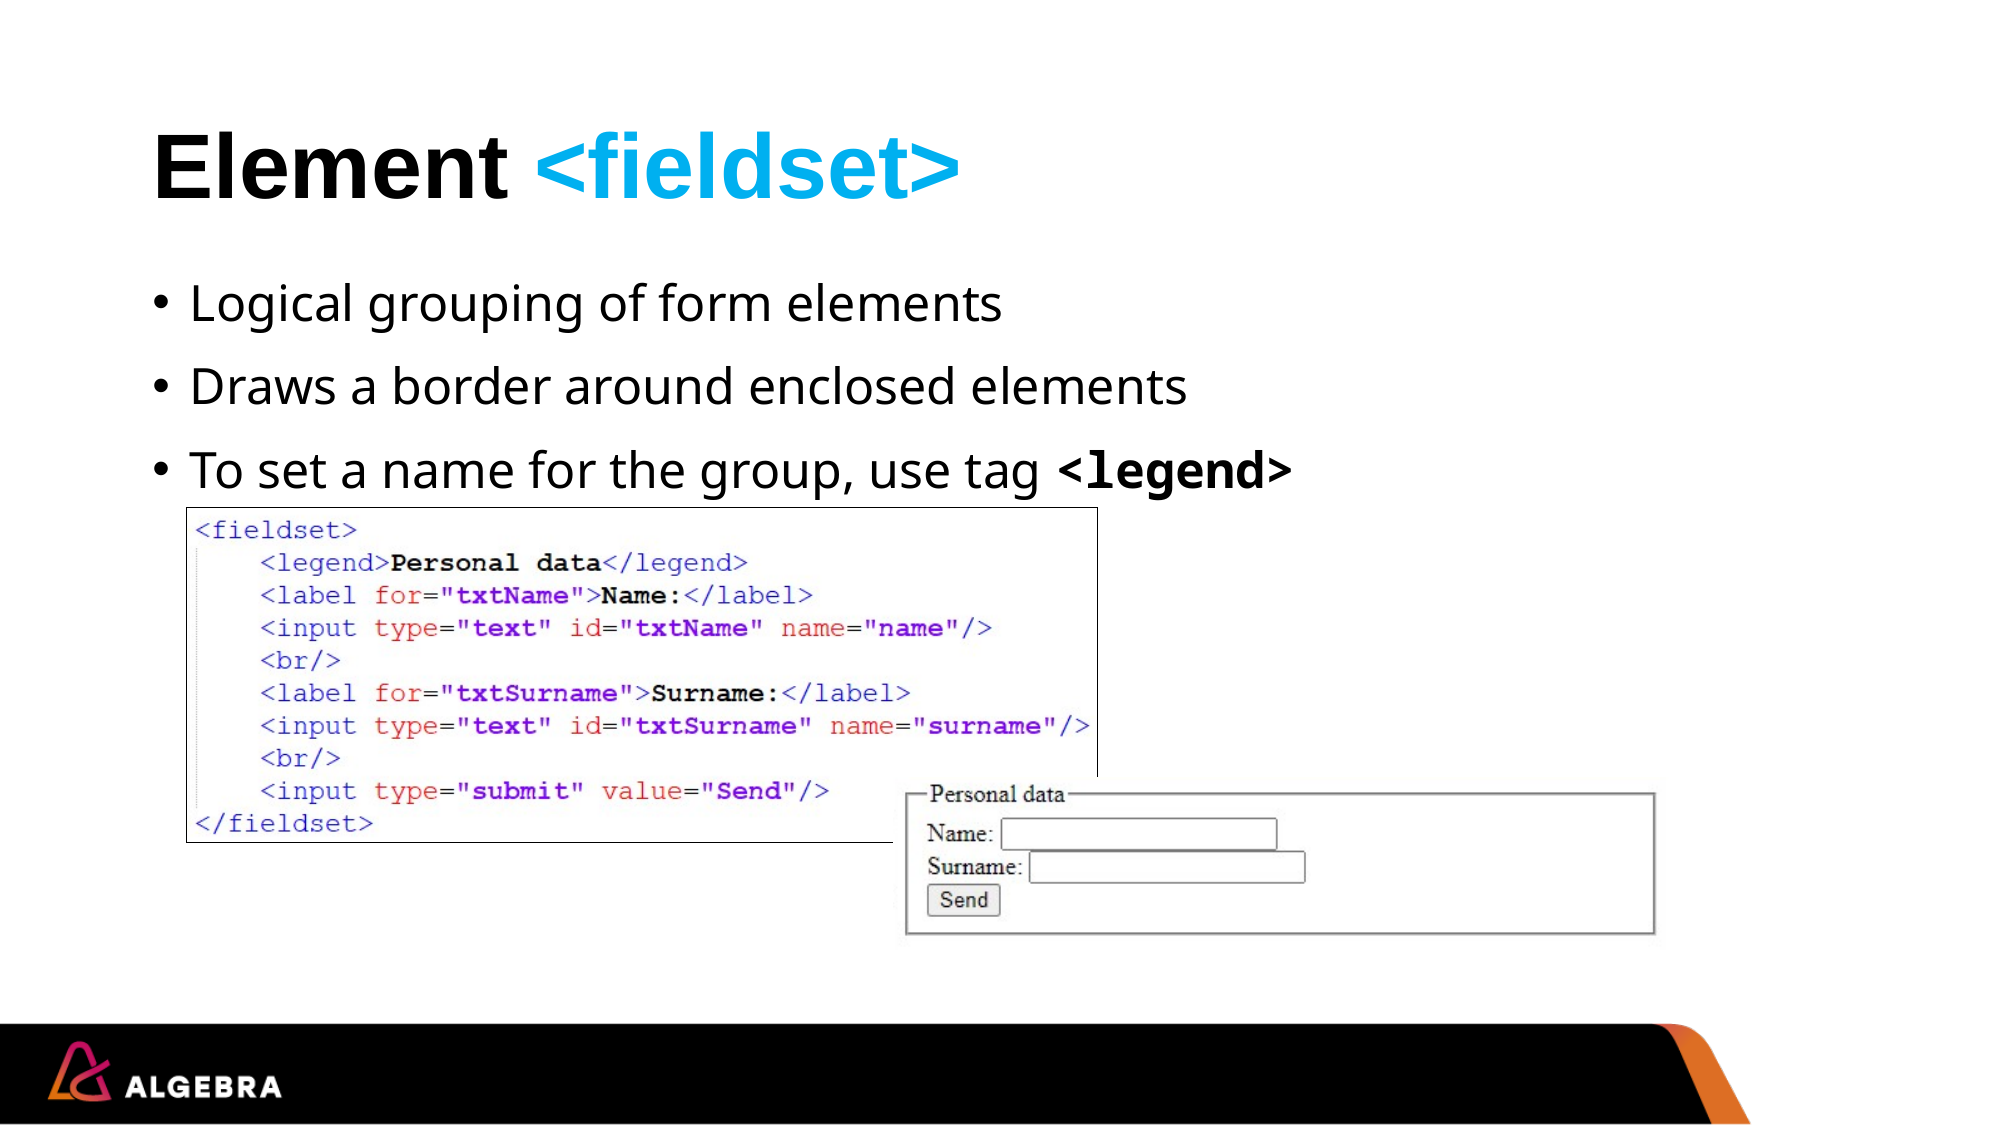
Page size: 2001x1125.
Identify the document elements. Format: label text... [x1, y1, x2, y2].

list Logical grouping of form elements Draws a border around enclosed elements To set a name for the group, use tag <legend> [137, 261, 1863, 1094]
picture [0, 1023, 1958, 1125]
title Element <fieldset> [137, 59, 1863, 261]
picture [186, 507, 1669, 950]
